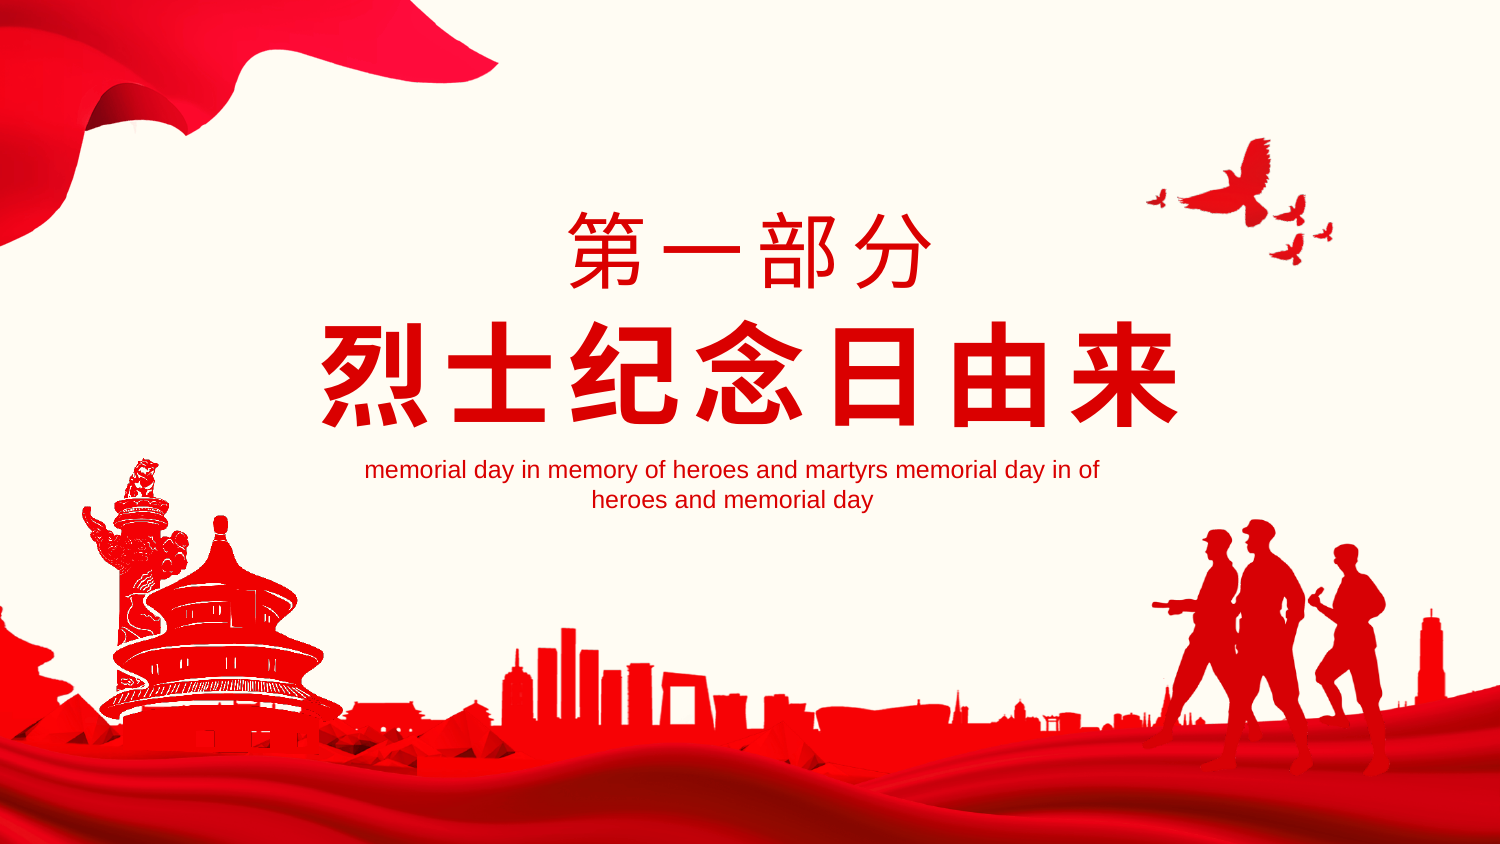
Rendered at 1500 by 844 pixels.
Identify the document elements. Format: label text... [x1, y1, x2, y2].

picture [0, 0, 536, 292]
text_box memorial day in memory of heroes and martyrs memorial day in of heroes and memorial day [382, 446, 1133, 521]
text_box 第一部分 [506, 192, 994, 307]
picture [0, 440, 1500, 844]
picture [1126, 122, 1355, 298]
text_box 烈士纪念日由来 [287, 297, 1213, 448]
